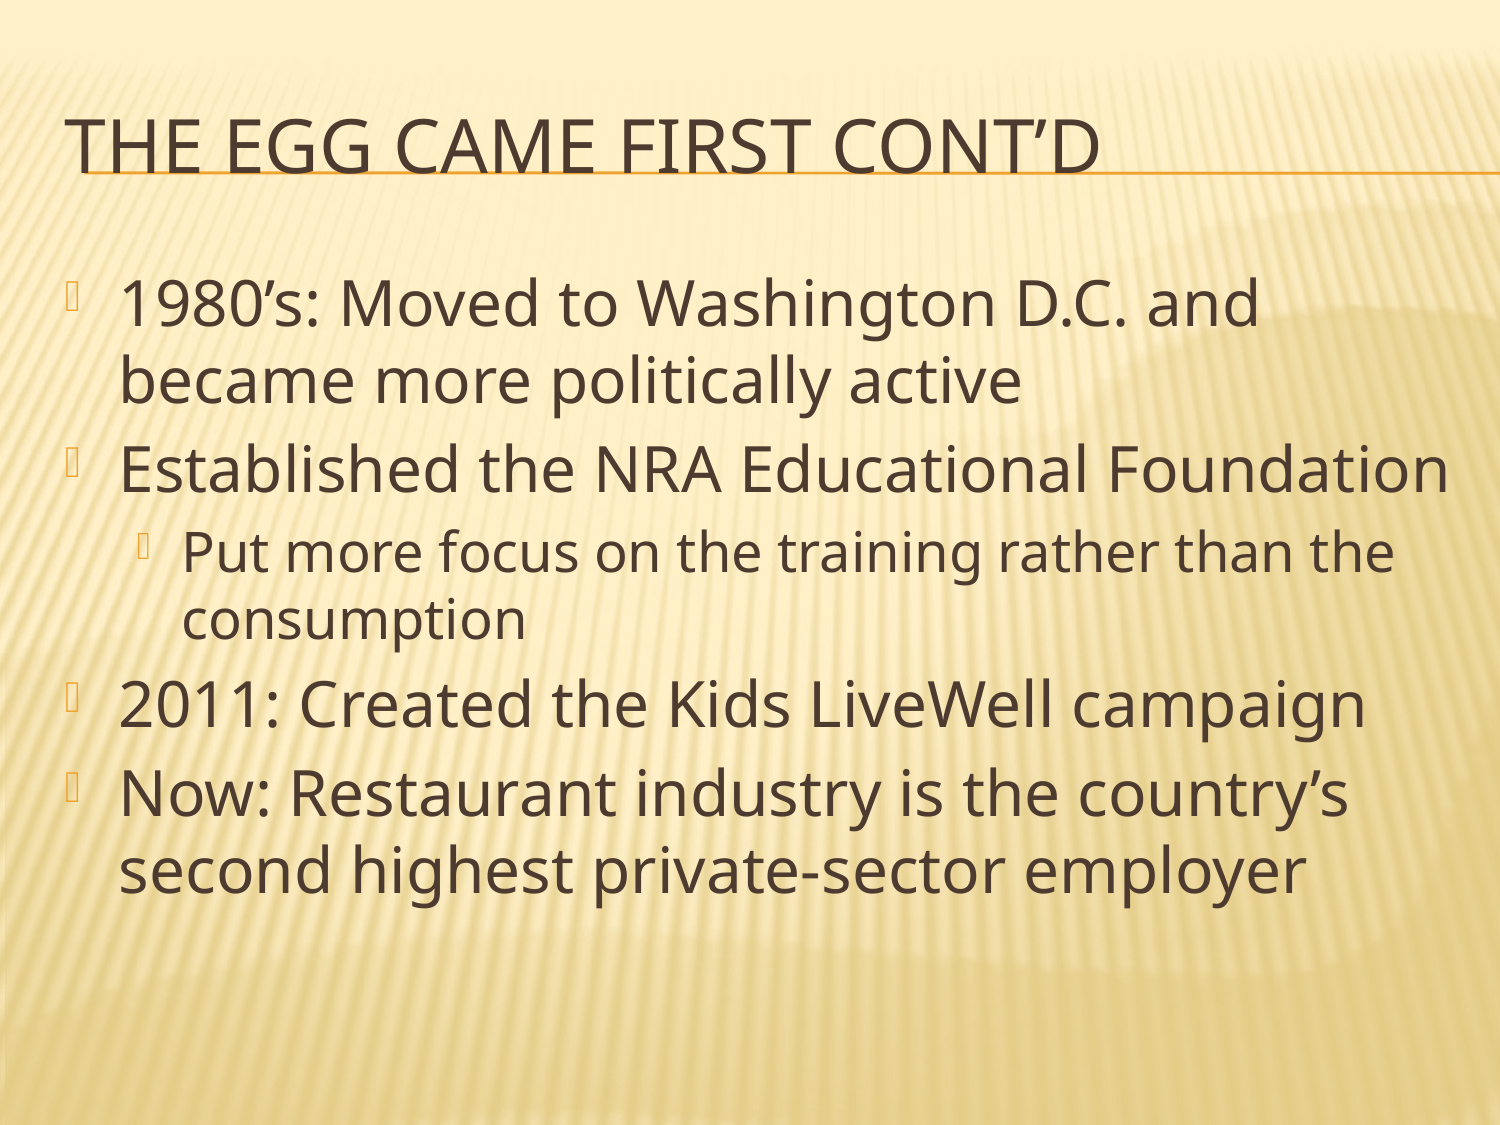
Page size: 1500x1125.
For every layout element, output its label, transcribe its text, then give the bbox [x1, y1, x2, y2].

list 1980’s: Moved to Washington D.C. and became more politically active Established the NRA Educational Foundation Put more focus on the training rather than the consumption 2011: Created the Kids LiveWell campaign Now: Restaurant industry is the country’s second highest private-sector employer [50, 254, 1475, 998]
title The Egg Came First Cont’d [50, 75, 1475, 213]
